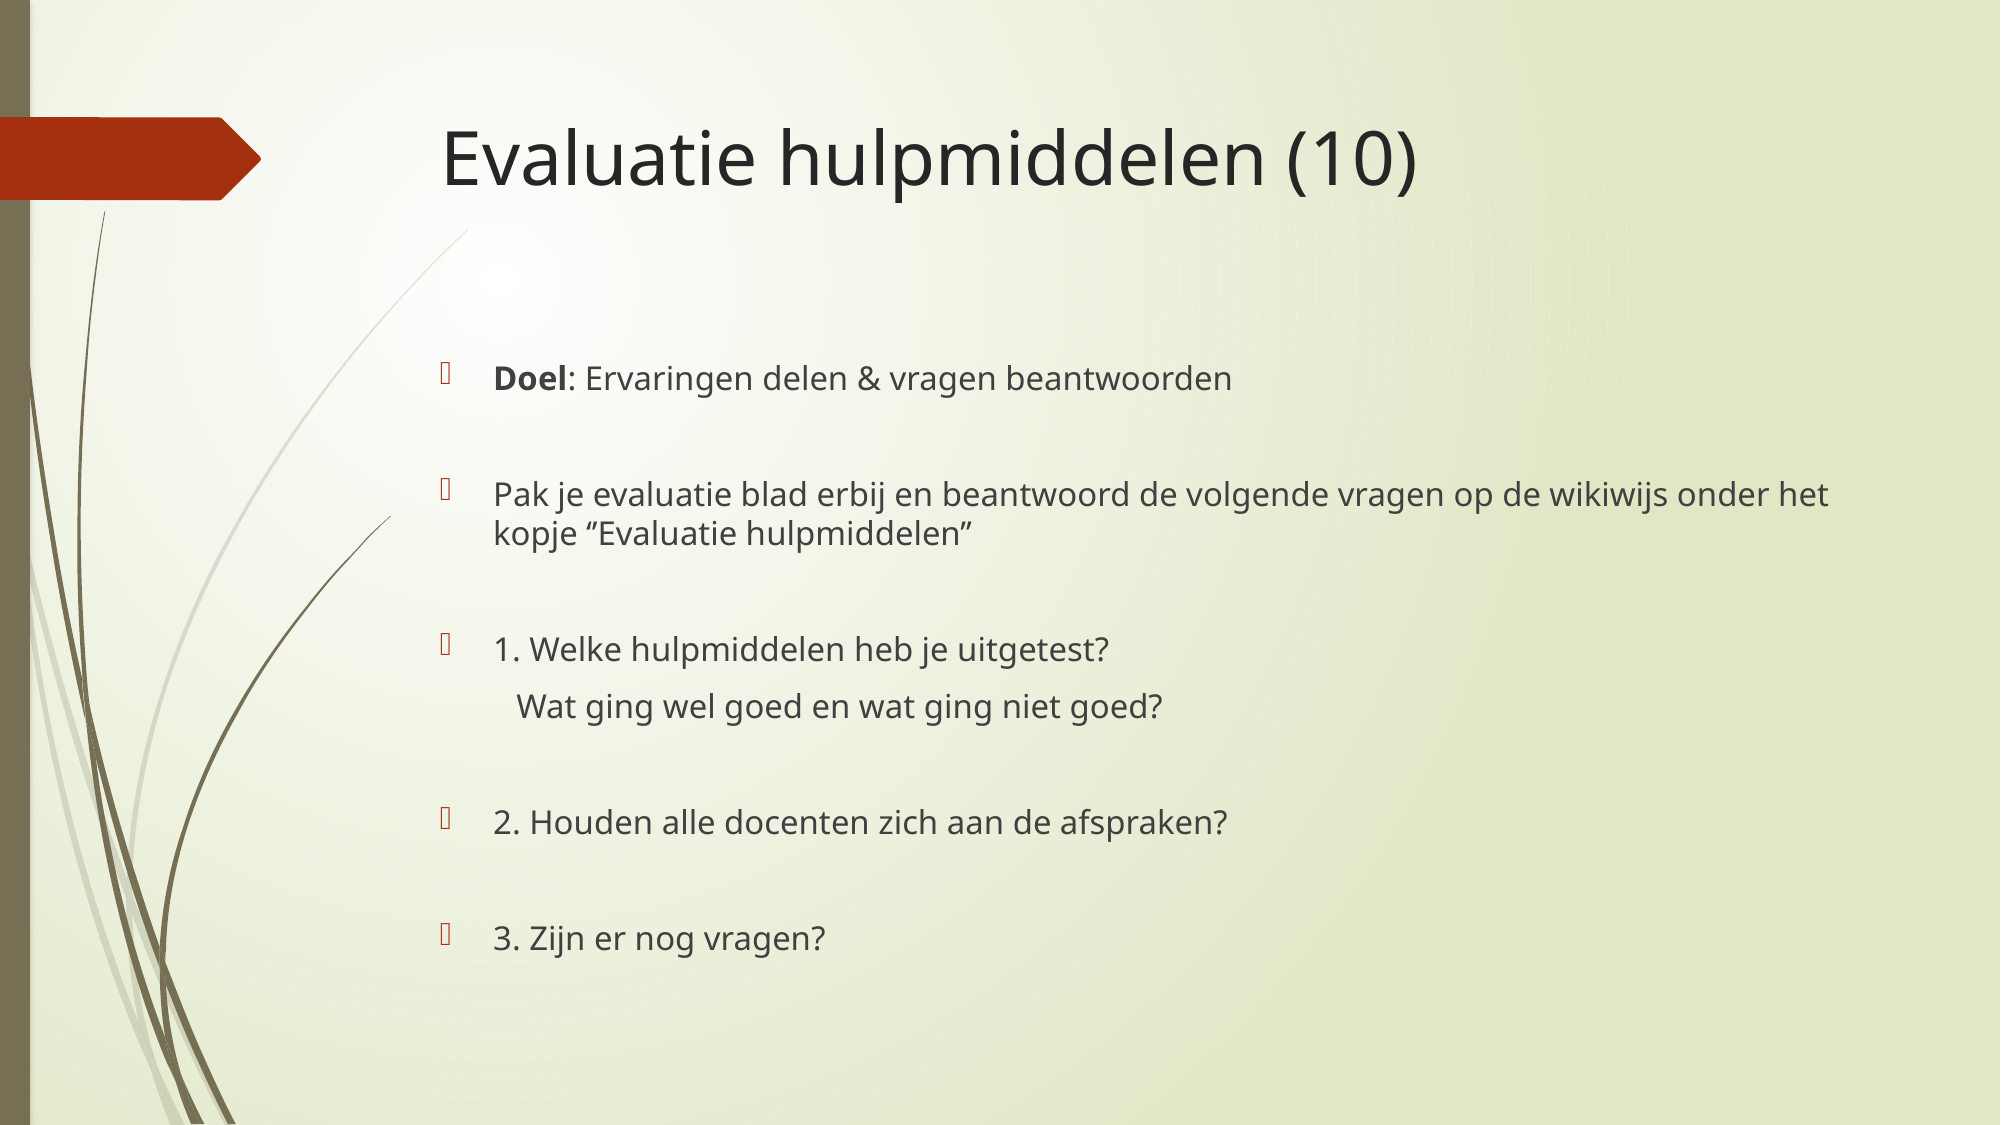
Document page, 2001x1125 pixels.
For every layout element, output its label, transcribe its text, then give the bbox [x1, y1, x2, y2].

title Evaluatie hulpmiddelen (10) [425, 102, 1888, 313]
list Doel: Ervaringen delen & vragen beantwoorden Pak je evaluatie blad erbij en beantwoord de volgende vragen op de wikiwijs onder het kopje ‘’Evaluatie hulpmiddelen’’ 1. Welke hulpmiddelen heb je uitgetest? Wat ging wel goed en wat ging niet goed? 2. Houden alle docenten zich aan de afspraken? 3. Zijn er nog vragen? [424, 350, 1888, 970]
